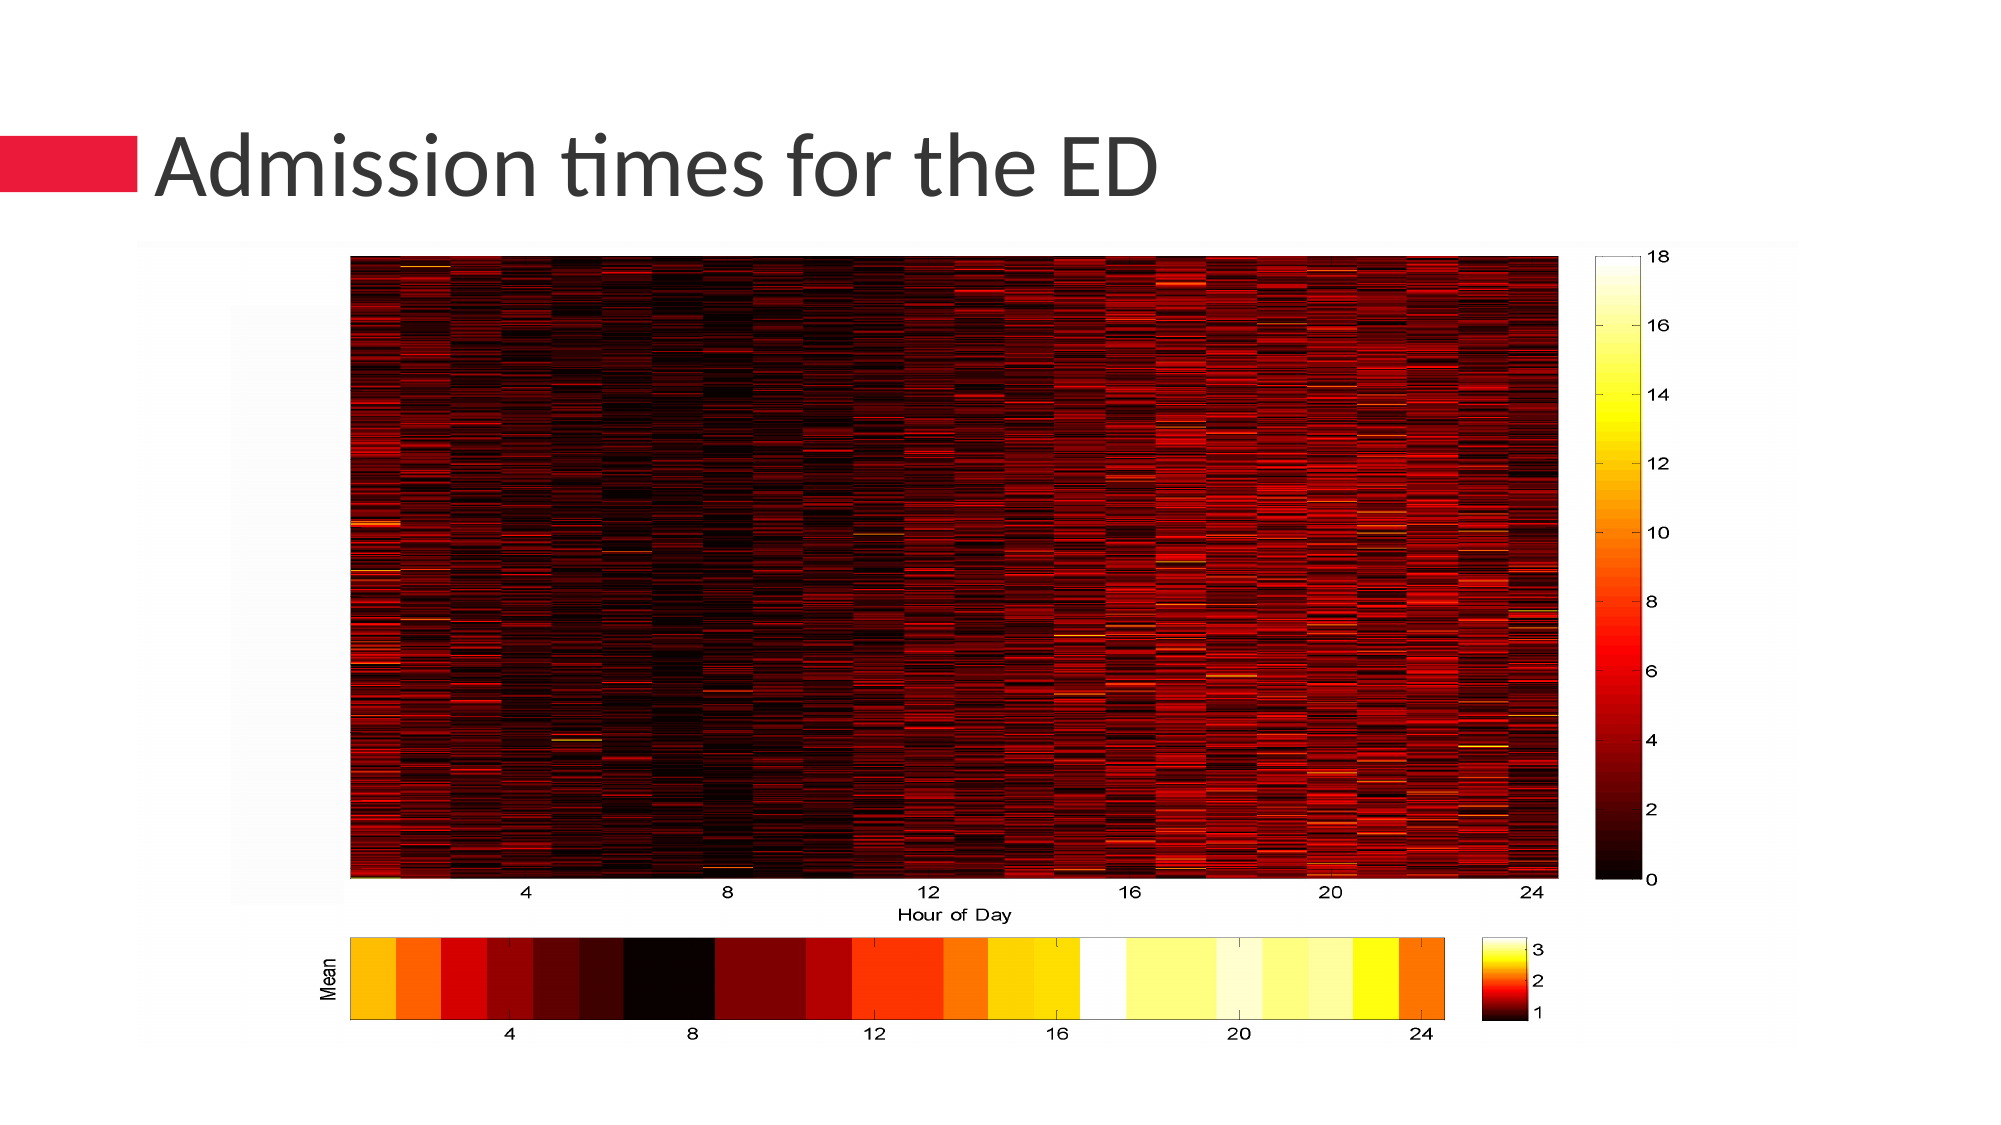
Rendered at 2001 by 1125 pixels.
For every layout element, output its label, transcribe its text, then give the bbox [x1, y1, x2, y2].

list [137, 241, 1798, 1048]
title Admission times for the ED [139, 57, 1865, 275]
